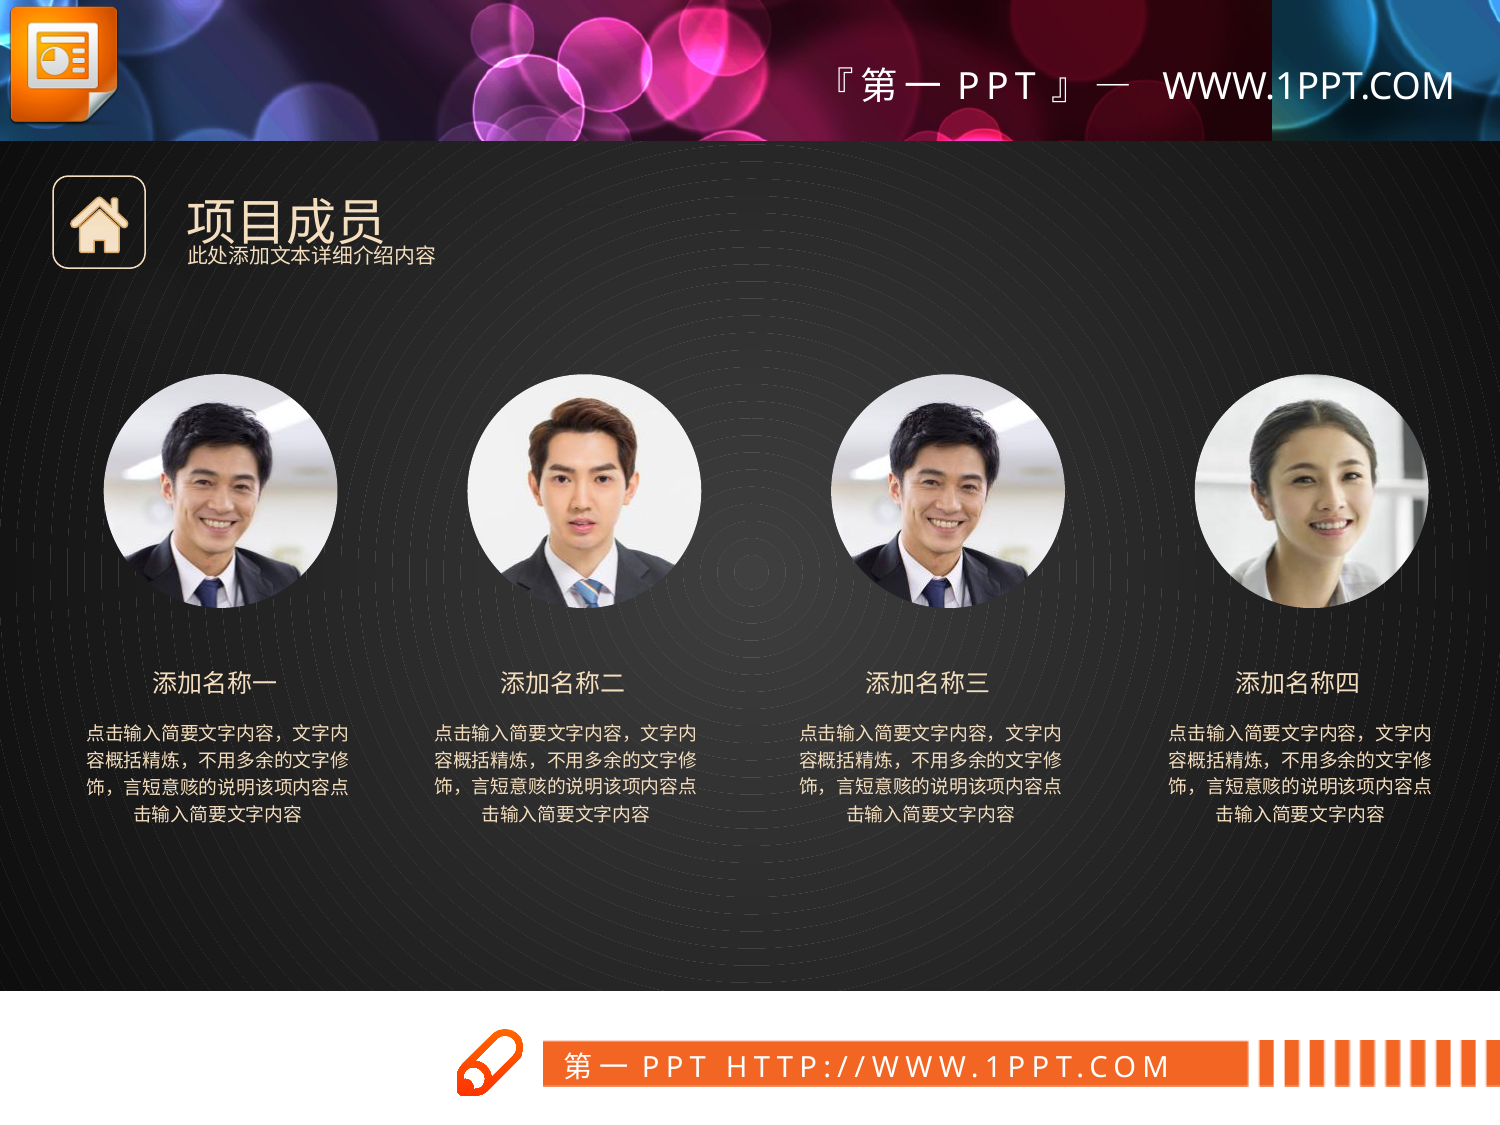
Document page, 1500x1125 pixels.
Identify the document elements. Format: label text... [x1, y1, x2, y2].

text_box 项目成员 [171, 171, 404, 258]
text_box 此处添加文本详细介绍内容 [172, 230, 457, 273]
picture [543, 1040, 1500, 1087]
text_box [1148, 373, 1453, 858]
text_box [778, 373, 1083, 858]
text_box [52, 175, 146, 269]
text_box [65, 373, 370, 858]
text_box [413, 373, 718, 858]
picture [0, 0, 1500, 141]
